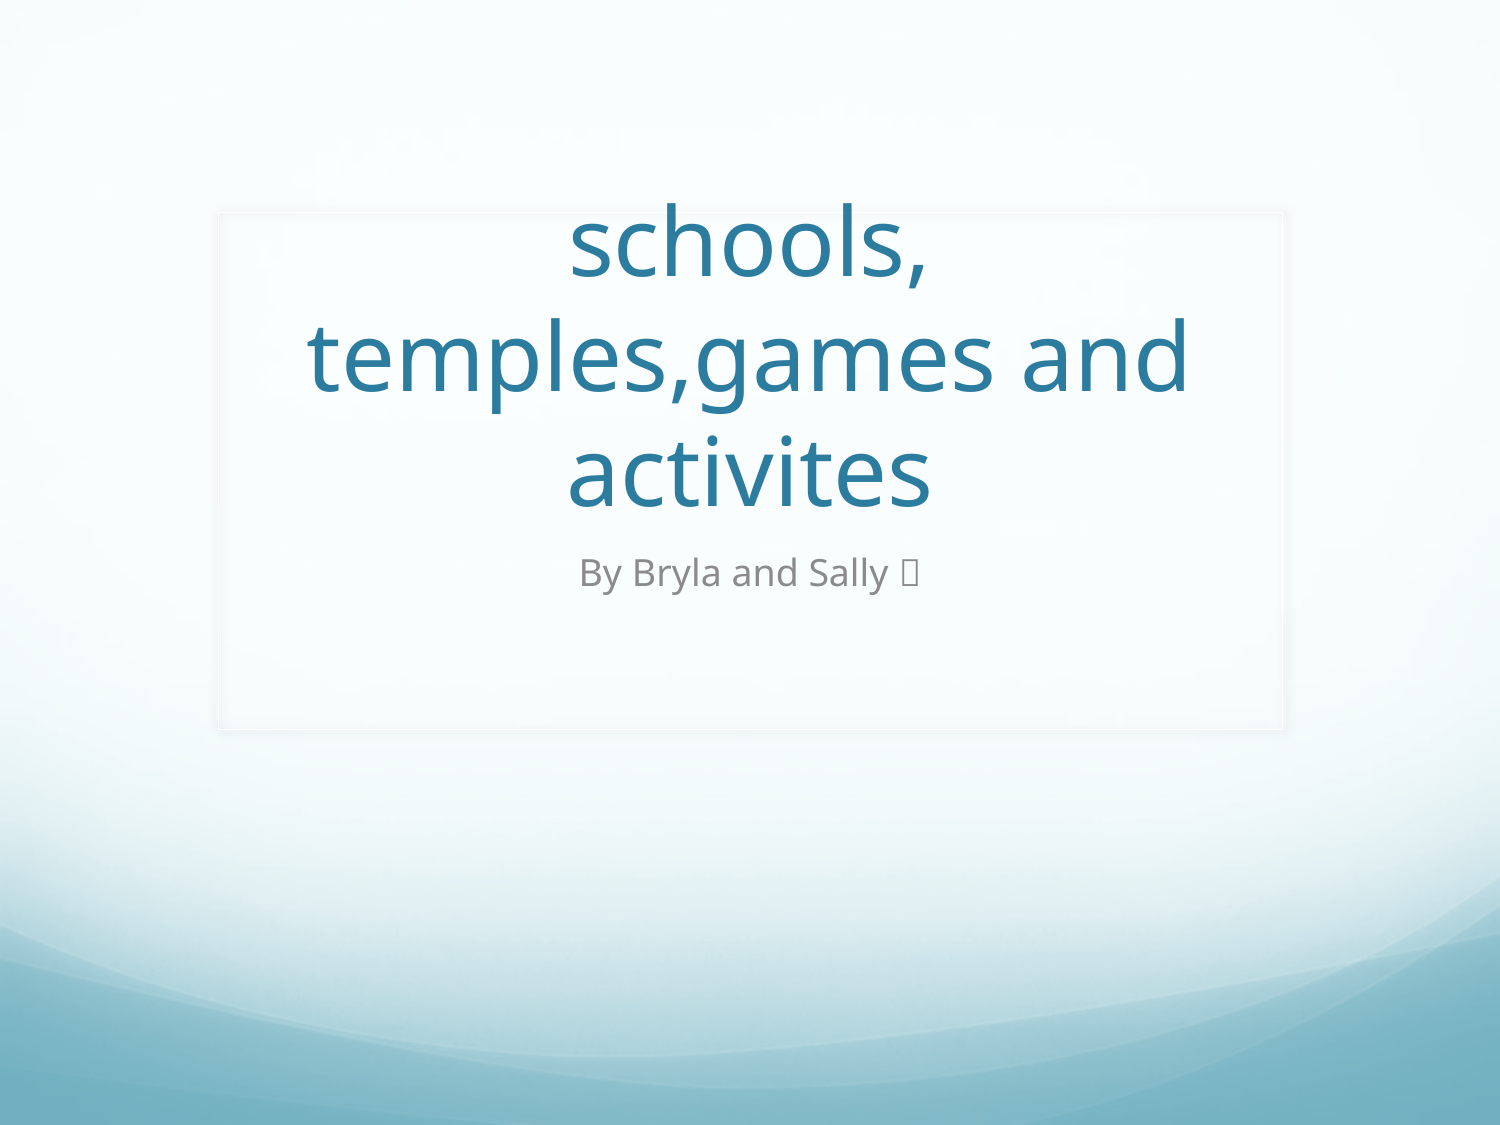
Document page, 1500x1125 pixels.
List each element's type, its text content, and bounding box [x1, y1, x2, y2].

title schools, temples,games and activites [217, 249, 1283, 533]
subtitle By Bryla and Sally  [217, 541, 1283, 692]
